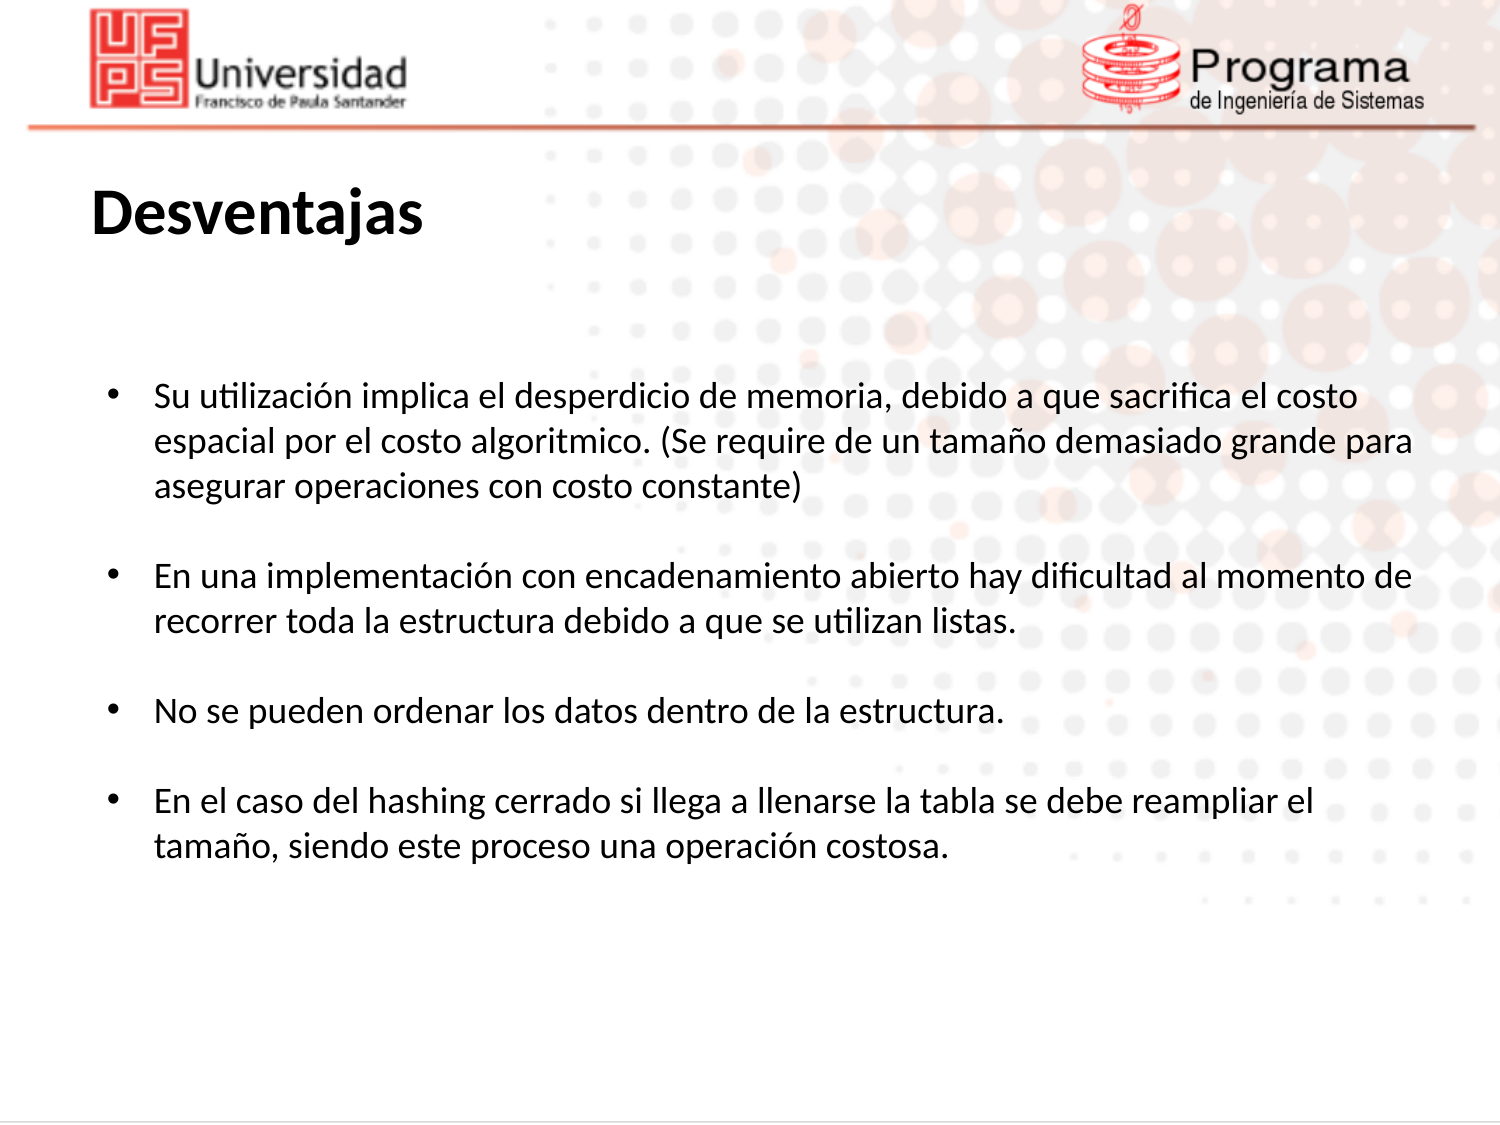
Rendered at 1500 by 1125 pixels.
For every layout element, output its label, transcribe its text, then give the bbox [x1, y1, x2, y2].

picture [0, 0, 1500, 1125]
text_box [454, 30, 1471, 114]
text_box Su utilización implica el desperdicio de memoria, debido a que sacrifica el costo espacial por el costo algoritmico. (Se require de un tamaño demasiado grande para asegurar operaciones con costo constante) En una implementación con encadenamiento abierto hay dificultad al momento de recorrer toda la estructura debido a que se utilizan listas. No se pueden ordenar los datos dentro de la estructura. En el caso del hashing cerrado si llega a llenarse la tabla se debe reampliar el tamaño, siendo este proceso una operación costosa. [92, 363, 1431, 1009]
text_box Desventajas [76, 160, 1447, 256]
